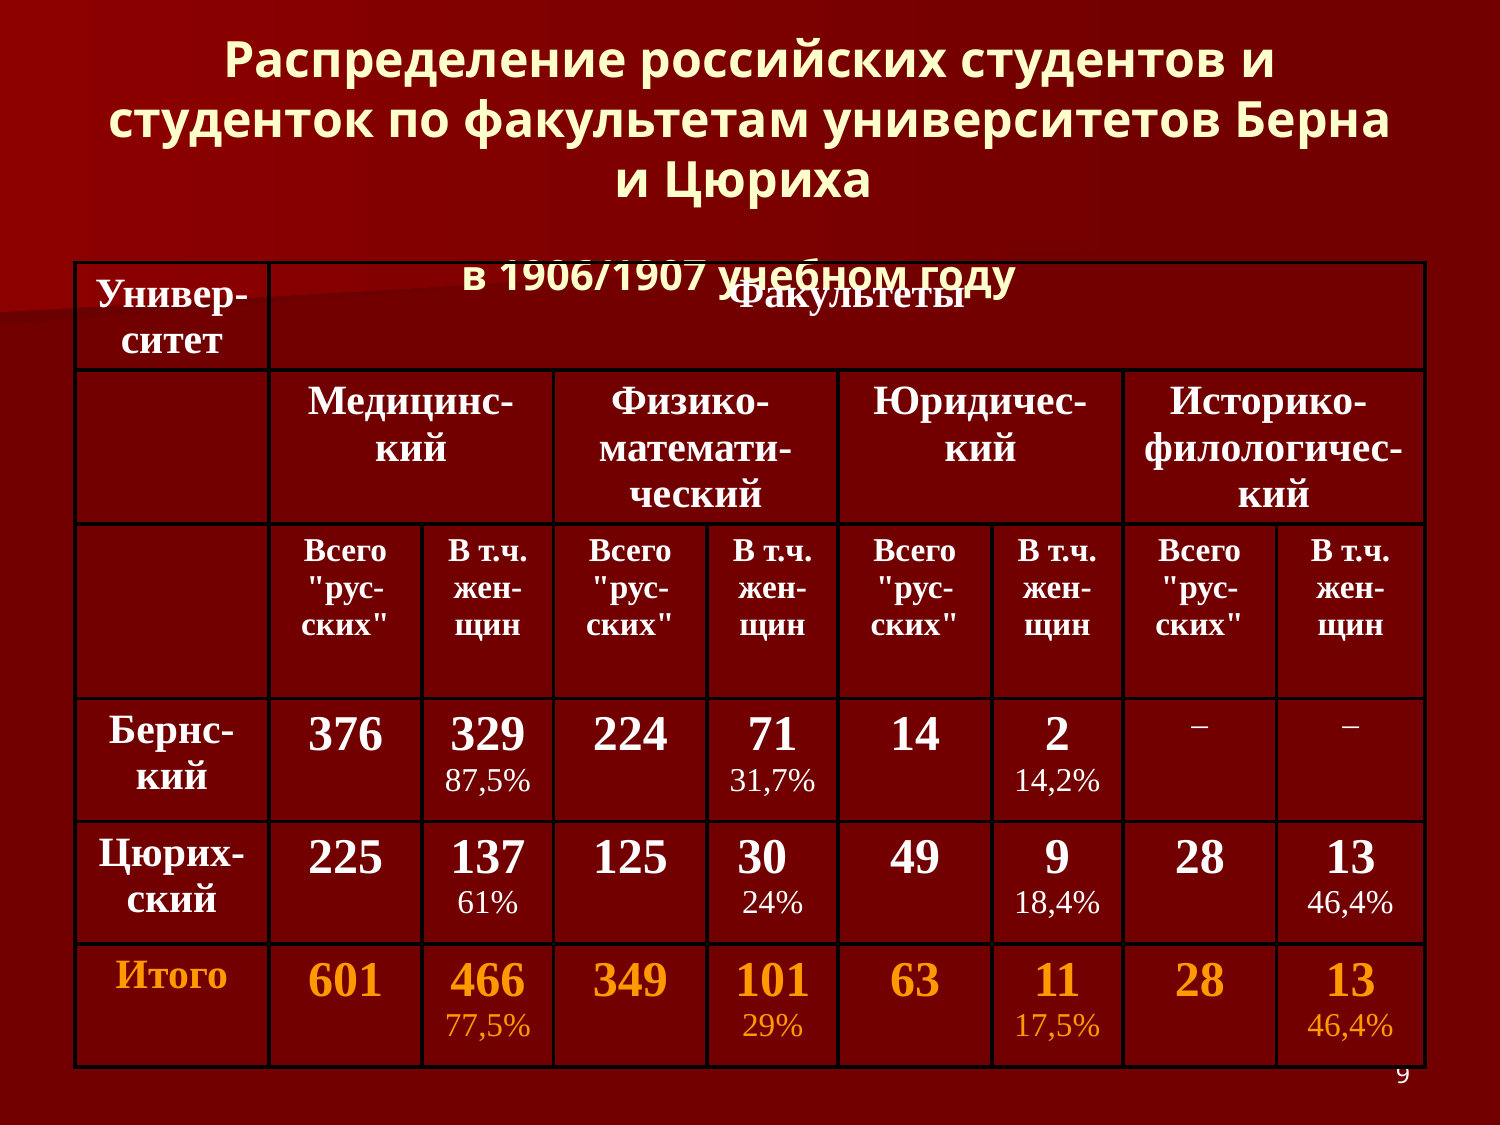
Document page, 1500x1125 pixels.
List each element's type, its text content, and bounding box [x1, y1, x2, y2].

title Распределение российских студентов и студенток по факультетам университетов Берна и Цюриха в 1906/1907 учебном году [74, 101, 1426, 233]
table_cell 28 [1125, 823, 1275, 942]
table_header Универ-ситет [77, 264, 267, 368]
table_cell Физико- математи-ческий [555, 372, 836, 522]
table_cell Цюрих-ский [77, 823, 267, 942]
table_cell [77, 526, 267, 697]
table_cell 225 [271, 823, 420, 942]
table_cell 329 87,5% [424, 700, 552, 820]
table_cell – [1125, 700, 1275, 820]
table_cell В т.ч. жен-щин [424, 526, 552, 697]
table_cell 376 [271, 700, 420, 820]
table_cell 71 31,7% [709, 700, 836, 820]
table_cell 9 18,4% [994, 823, 1121, 942]
table_cell 13 46,4% [1278, 823, 1423, 942]
table_cell Всего "рус-ских" [840, 526, 990, 697]
table_cell 30 24% [709, 823, 836, 942]
table_cell 13 46,4% [1278, 946, 1423, 1065]
table_cell В т.ч. жен-щин [994, 526, 1121, 697]
table_cell Медицинс-кий [271, 372, 552, 522]
table_cell Бернс-кий [77, 700, 267, 820]
table_header Факультеты [271, 264, 1423, 368]
table_cell Всего "рус-ских" [555, 526, 705, 697]
table_cell – [1278, 700, 1423, 820]
table_cell 28 [1125, 946, 1275, 1065]
table_cell [77, 372, 267, 522]
table_cell 349 [555, 946, 705, 1065]
table_cell Историко- филологичес-кий [1125, 372, 1423, 522]
table_cell 224 [555, 700, 705, 820]
table_cell 125 [555, 823, 705, 942]
table_cell 63 [840, 946, 990, 1065]
table_cell 101 29% [709, 946, 836, 1065]
table_cell Юридичес-кий [840, 372, 1121, 522]
table_cell 11 17,5% [994, 946, 1121, 1065]
table_cell Всего "рус-ских" [1125, 526, 1275, 697]
table_cell 49 [840, 823, 990, 942]
table_cell Итого [77, 946, 267, 1065]
table_cell 2 14,2% [994, 700, 1121, 820]
table_cell Всего "рус-ских" [271, 526, 420, 697]
table_cell 466 77,5% [424, 946, 552, 1065]
table_cell В т.ч. жен-щин [709, 526, 836, 697]
table_cell 137 61% [424, 823, 552, 942]
table_cell 14 [840, 700, 990, 820]
table_cell 601 [271, 946, 420, 1065]
slide_number 9 [1074, 1069, 1426, 1101]
table_cell В т.ч. жен-щин [1278, 526, 1423, 697]
